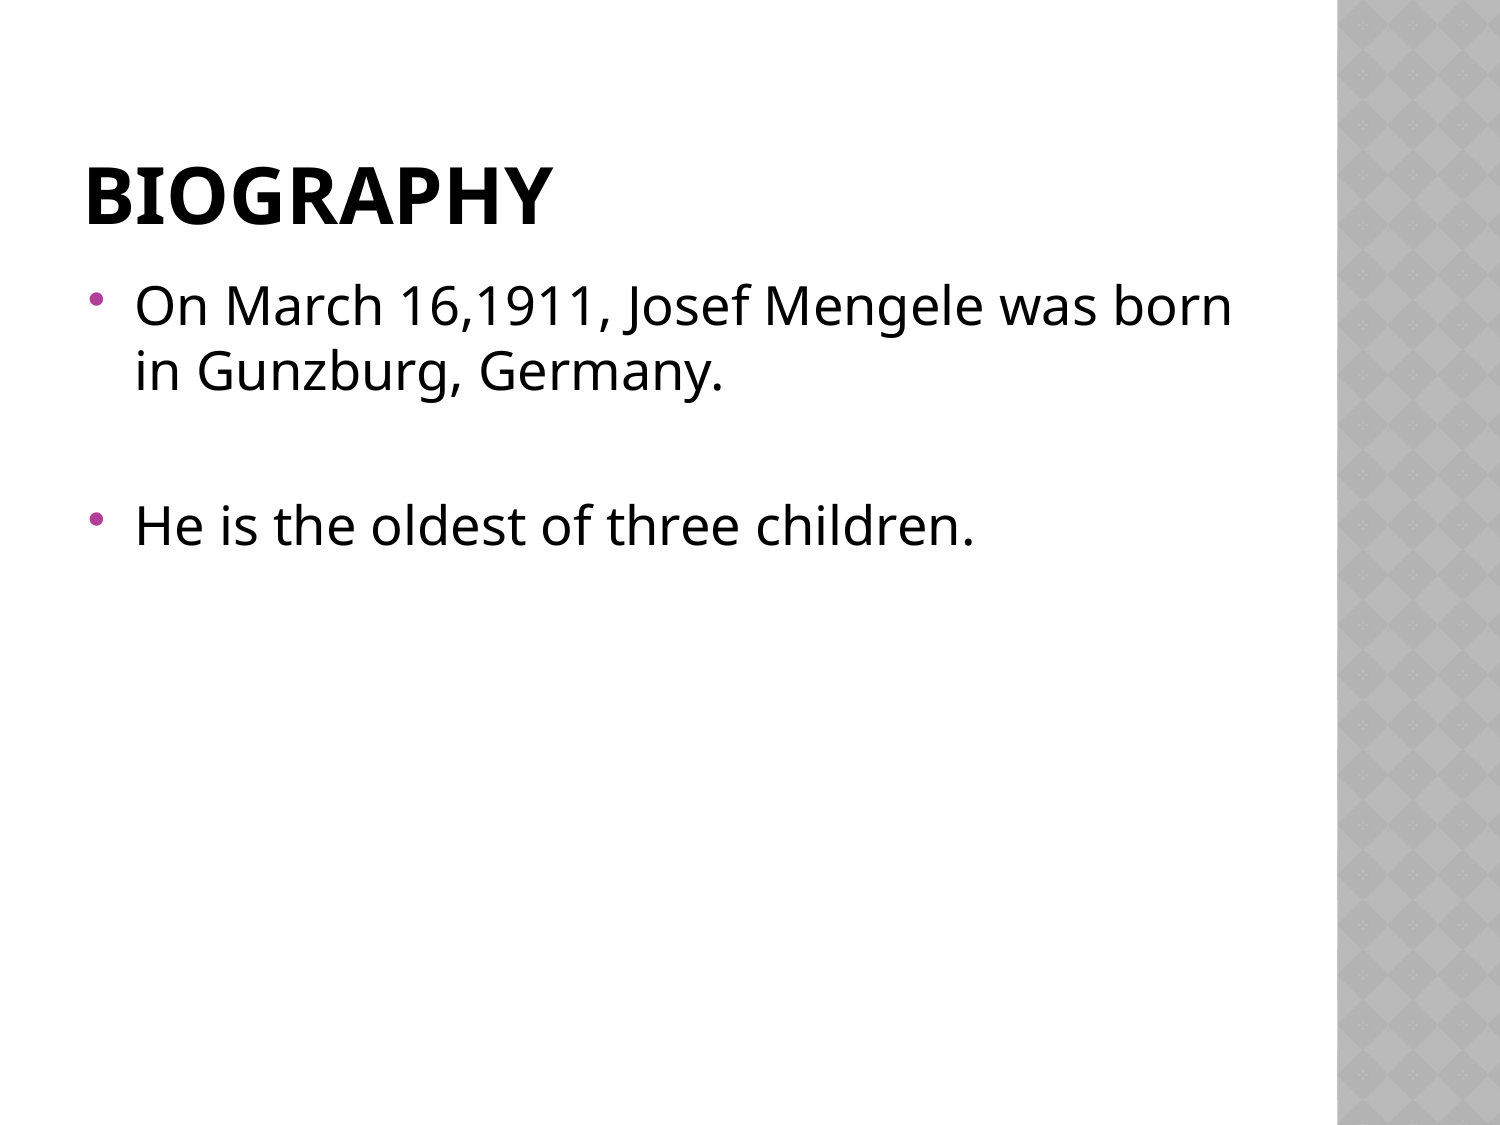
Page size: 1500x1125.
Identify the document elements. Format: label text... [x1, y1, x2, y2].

list On March 16,1911, Josef Mengele was born in Gunzburg, Germany. He is the oldest of three children. [75, 264, 1263, 1059]
title Biography [75, 52, 1263, 240]
